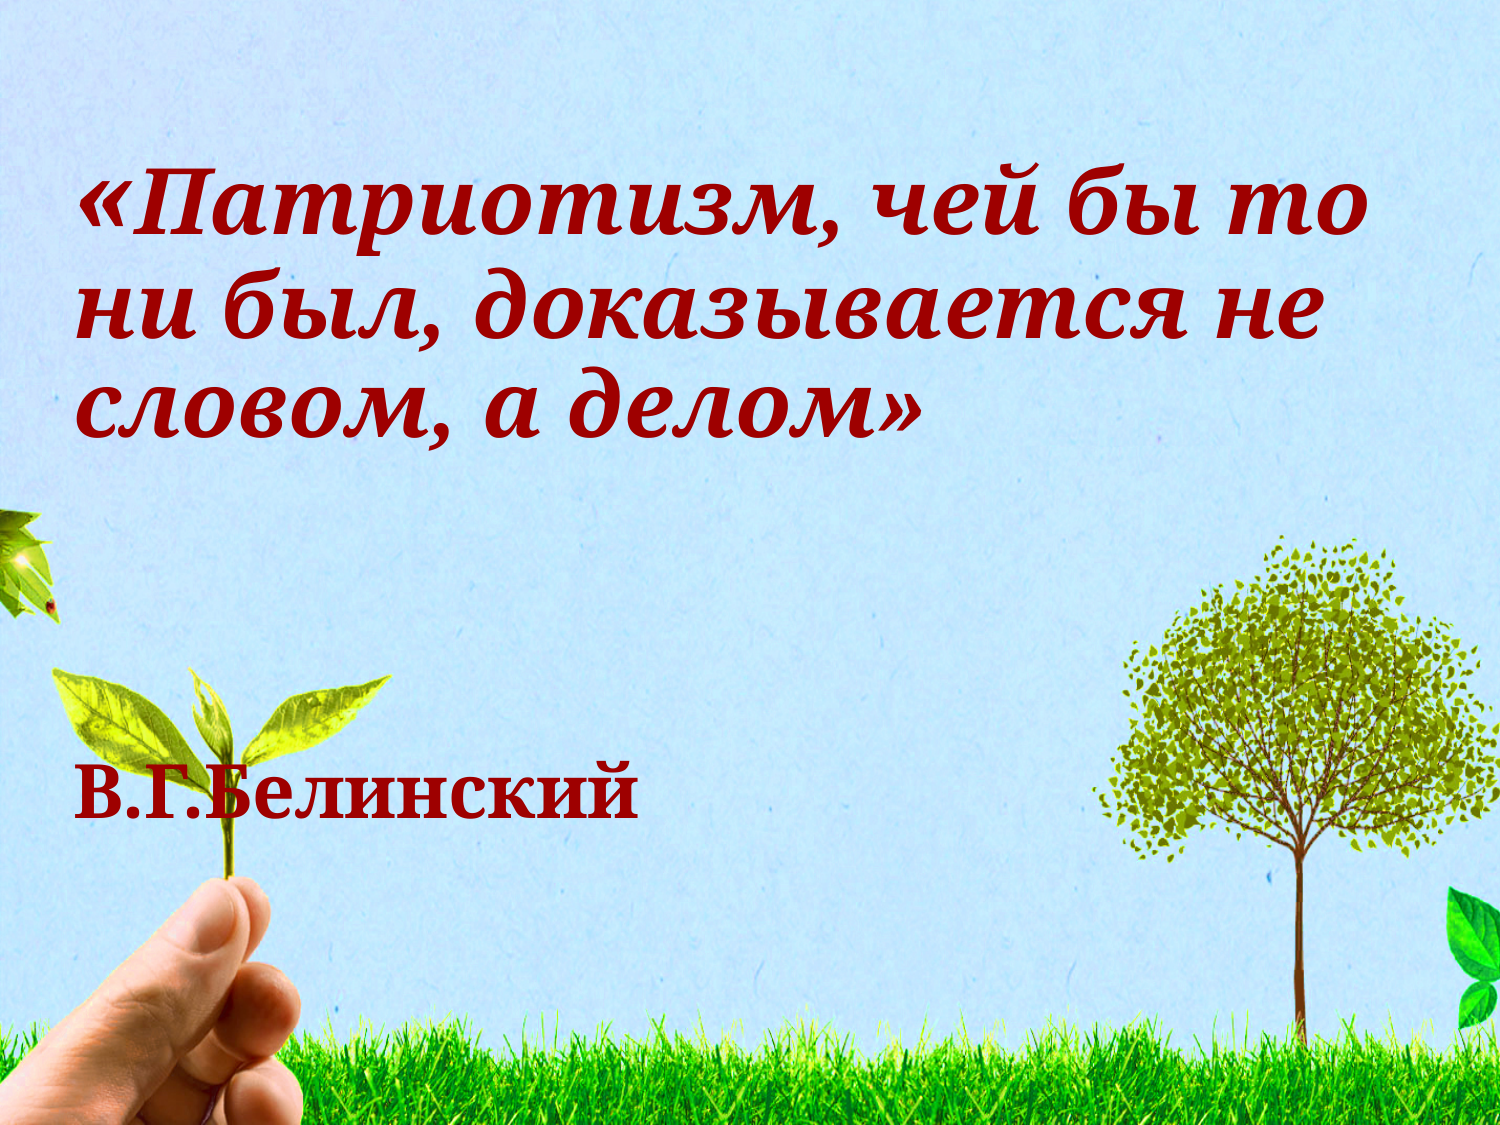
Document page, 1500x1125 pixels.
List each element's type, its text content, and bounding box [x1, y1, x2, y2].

title «Патриотизм, чей бы то ни был, доказывается не словом, а делом» В.Г.Белинский [58, 34, 1454, 938]
picture [0, 0, 1500, 1125]
